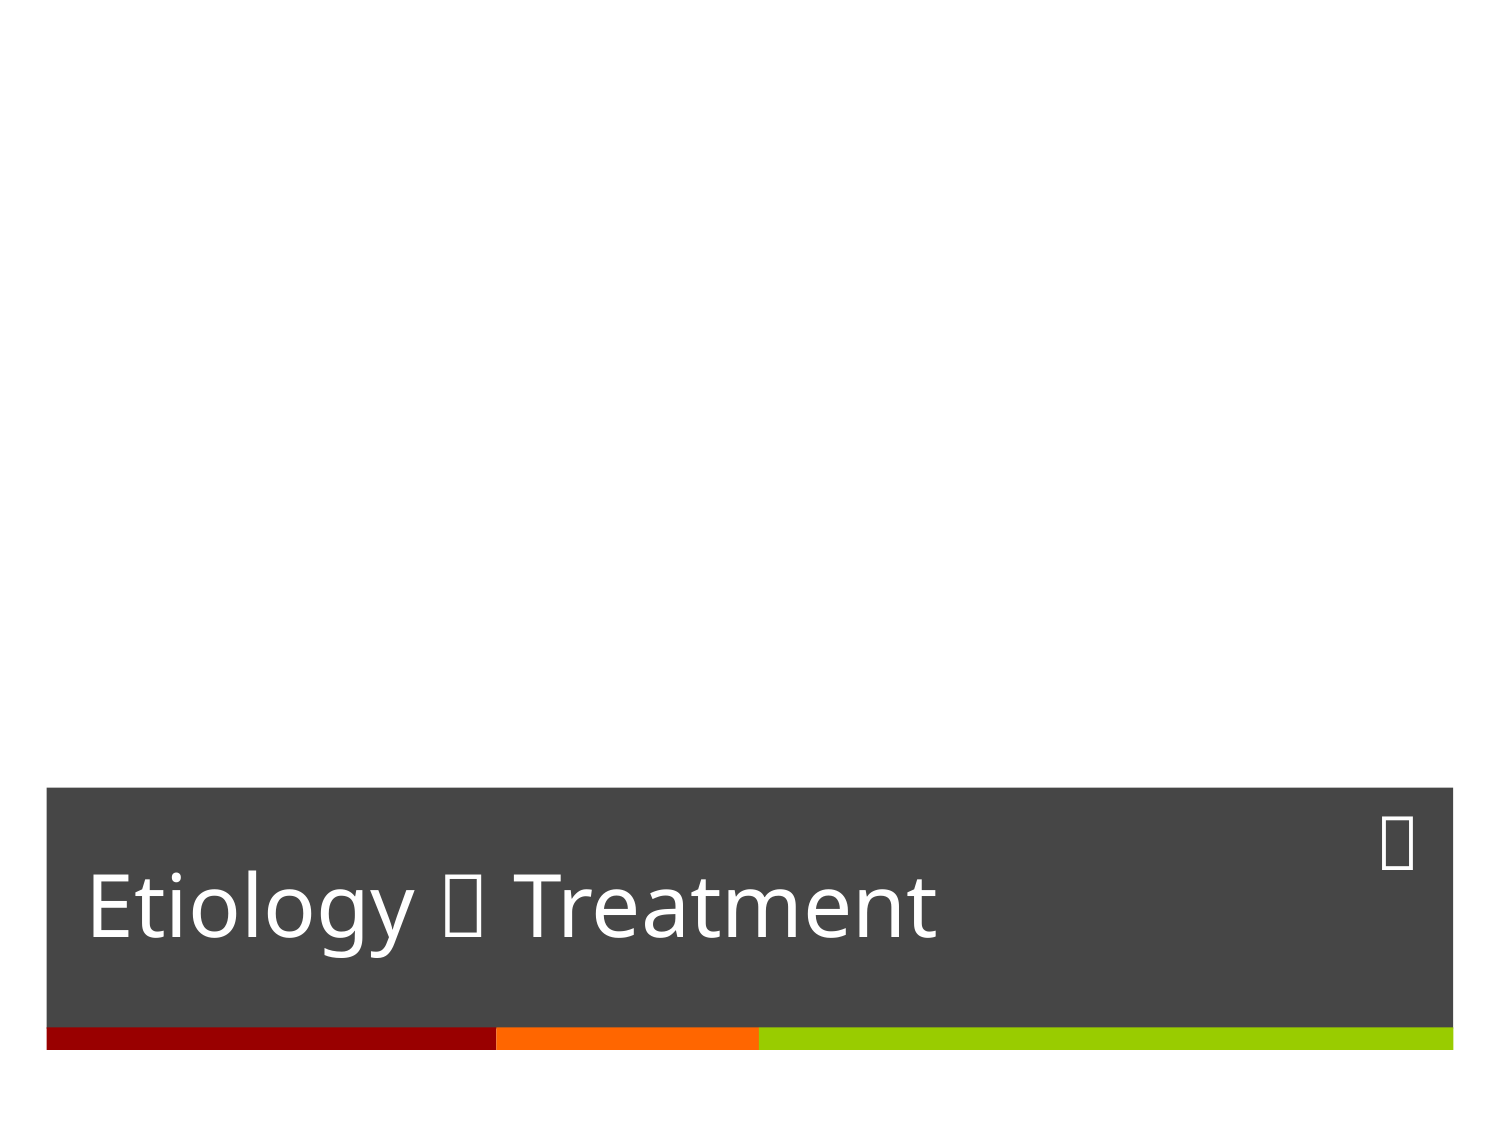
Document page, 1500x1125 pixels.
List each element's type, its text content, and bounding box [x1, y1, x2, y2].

title Etiology  Treatment [70, 789, 1346, 963]
